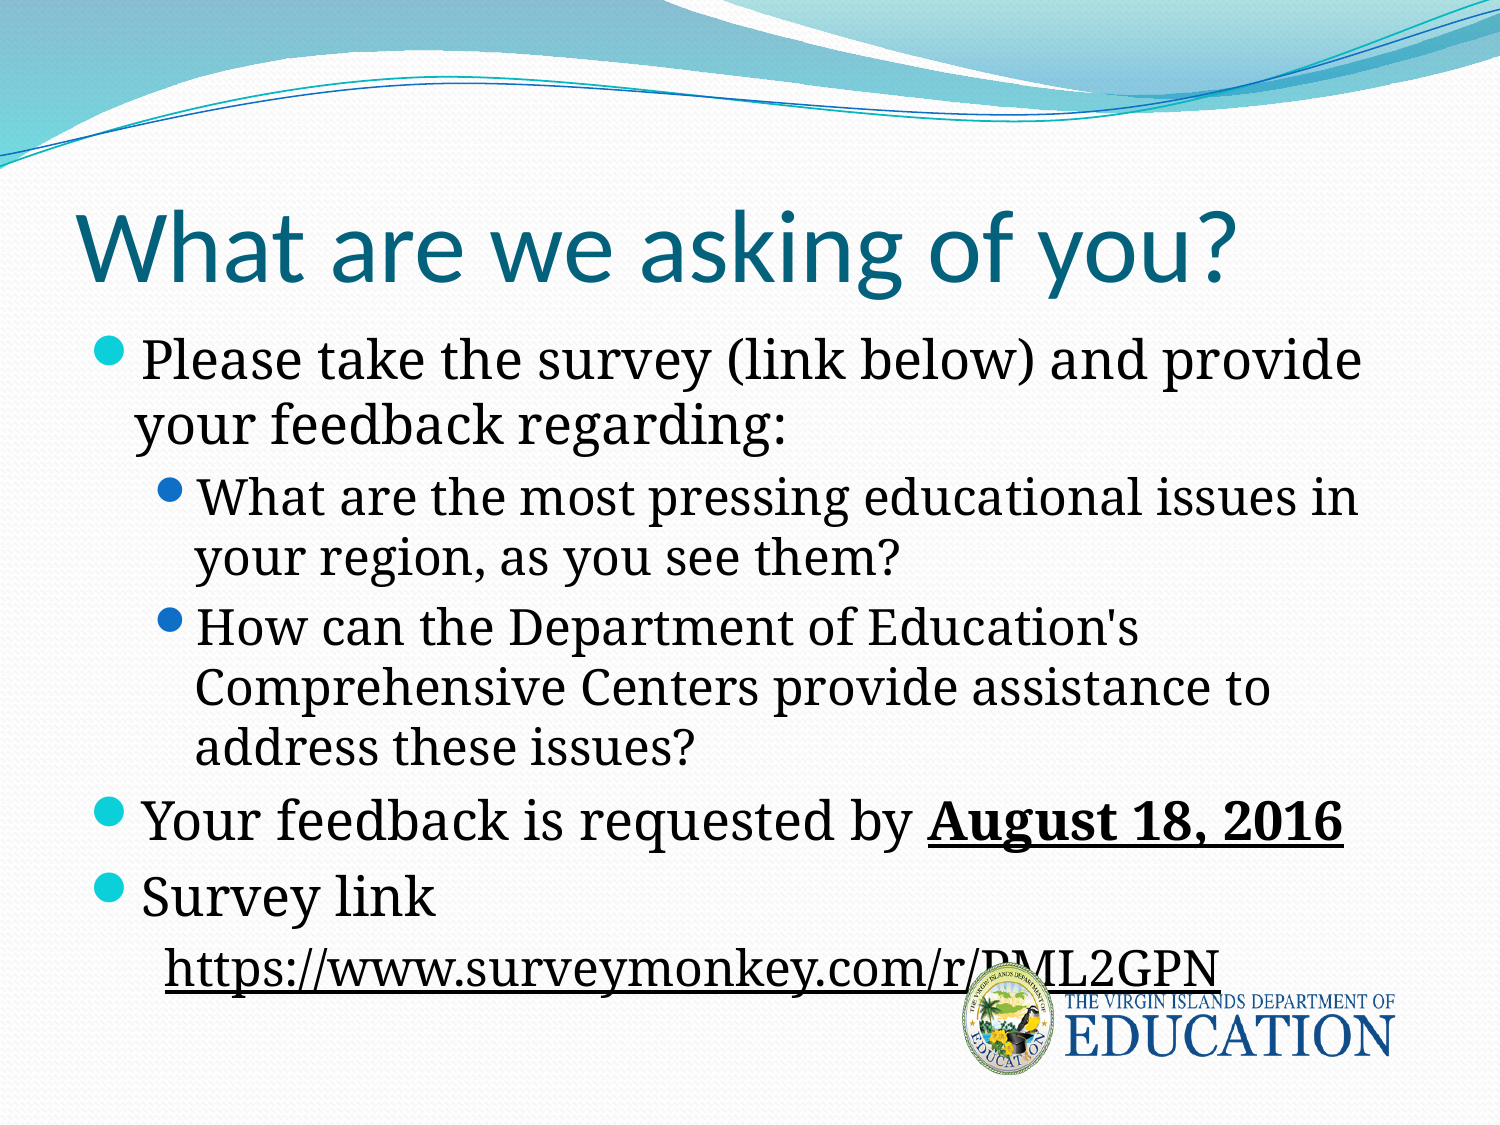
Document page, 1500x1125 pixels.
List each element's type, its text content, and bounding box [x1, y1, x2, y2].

picture [962, 962, 1401, 1076]
list Please take the survey (link below) and provide your feedback regarding: What are the most pressing educational issues in your region, as you see them? How can the Department of Education's Comprehensive Centers provide assistance to address these issues? Your feedback is requested by August 18, 2016 Survey link https://www.surveymonkey.com/r/PML2GPN [75, 317, 1425, 1038]
title What are we asking of you? [75, 115, 1425, 303]
